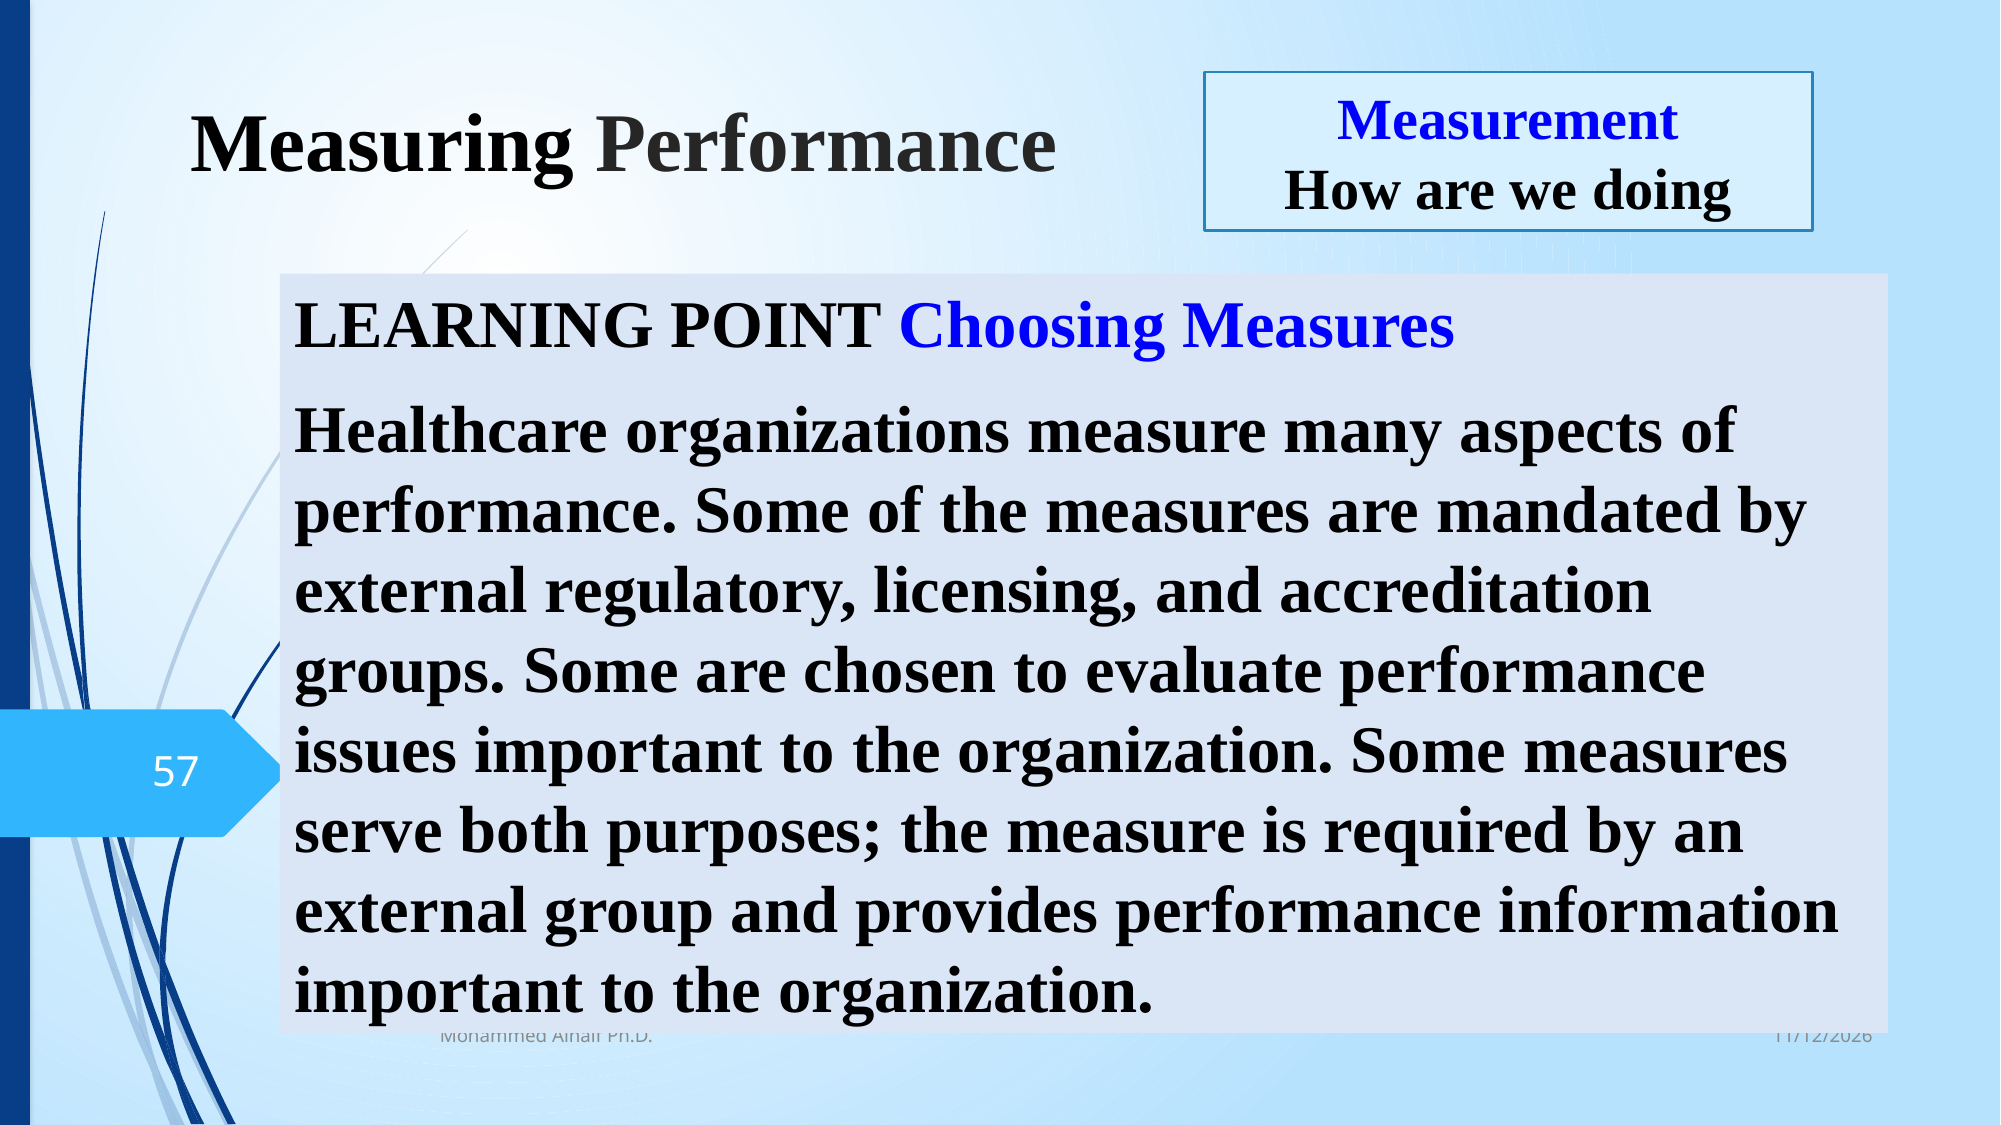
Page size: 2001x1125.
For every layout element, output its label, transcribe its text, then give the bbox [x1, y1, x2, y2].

slide_number 57 [87, 743, 216, 803]
title Measuring Performance [175, 42, 1122, 196]
footer Mohammed Alnaif Ph.D. [424, 1006, 1675, 1067]
text_box Measurement How are we doing [1203, 71, 1814, 232]
text_box LEARNING POINT Choosing Measures Healthcare organizations measure many aspects of performance. Some of the measures are mandated by external regulatory, licensing, and accreditation groups. Some are chosen to evaluate performance issues important to the organization. Some measures serve both purposes; the measure is required by an external group and provides performance information important to the organization. [279, 273, 1888, 1033]
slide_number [1699, 1005, 1888, 1067]
subtitle [86, 196, 1961, 1103]
